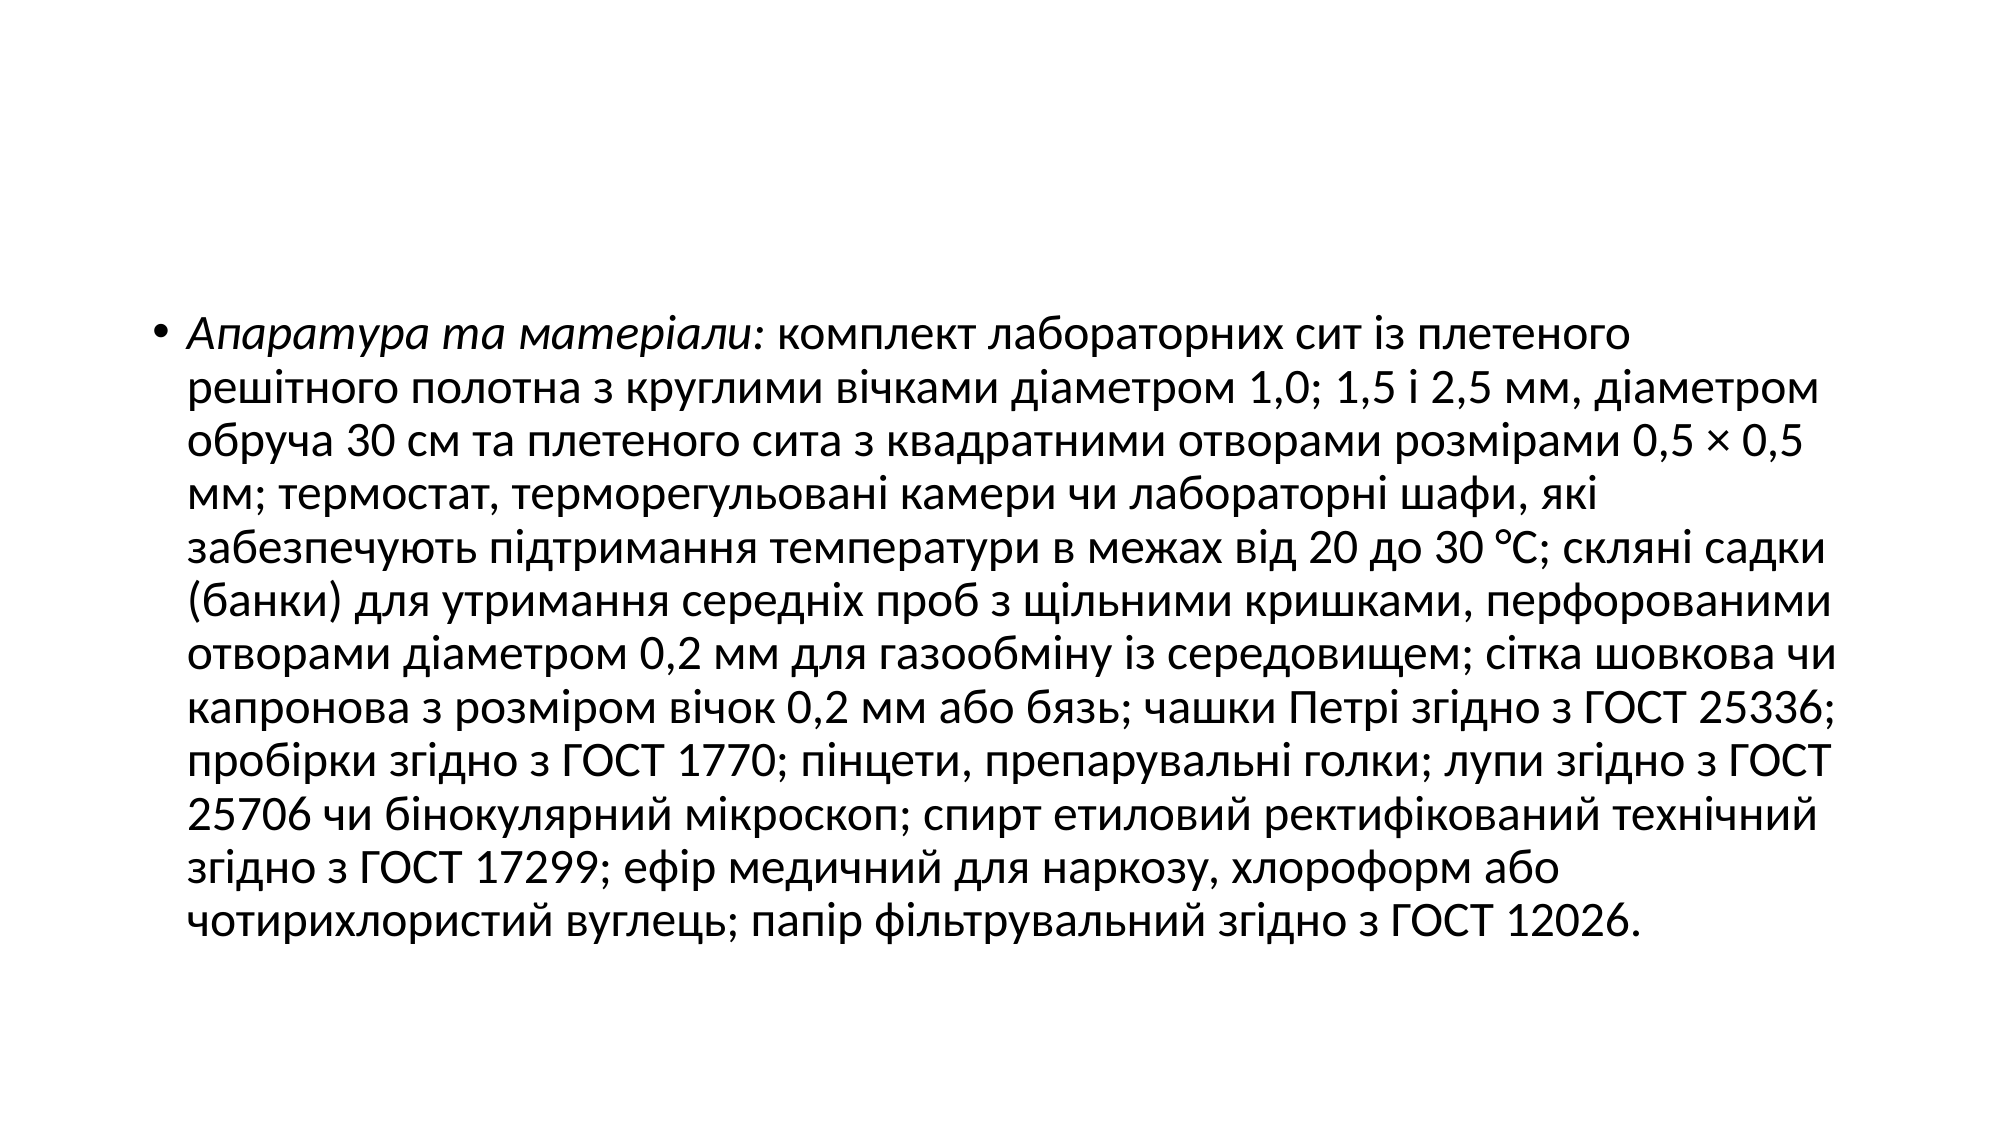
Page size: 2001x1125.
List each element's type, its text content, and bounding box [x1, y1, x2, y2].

list Апаратура та матеріали: комплект лабораторних сит із плетеного решітного полотна з круглими вічками діаметром 1,0; 1,5 і 2,5 мм, діаметром обруча 30 см та плетеного сита з квадратними отворами розмірами 0,5 × 0,5 мм; термостат, терморегульовані камери чи лабораторні шафи, які забезпечують підтримання температури в межах від 20 до 30 °С; скляні садки (банки) для утримання середніх проб з щільними кришками, перфорованими отворами діаметром 0,2 мм для газообміну із середовищем; сітка шовкова чи капронова з розміром вічок 0,2 мм або бязь; чашки Петрі згідно з ГОСТ 25336; пробірки згідно з ГОСТ 1770; пінцети, препарувальні голки; лупи згідно з ГОСТ 25706 чи бінокулярний мікроскоп; спирт етиловий ректифікований технічний згідно з ГОСТ 17299; ефір медичний для наркозу, хлороформ або чотирихлористий вуглець; папір фільтрувальний згідно з ГОСТ 12026. [137, 299, 1863, 1014]
